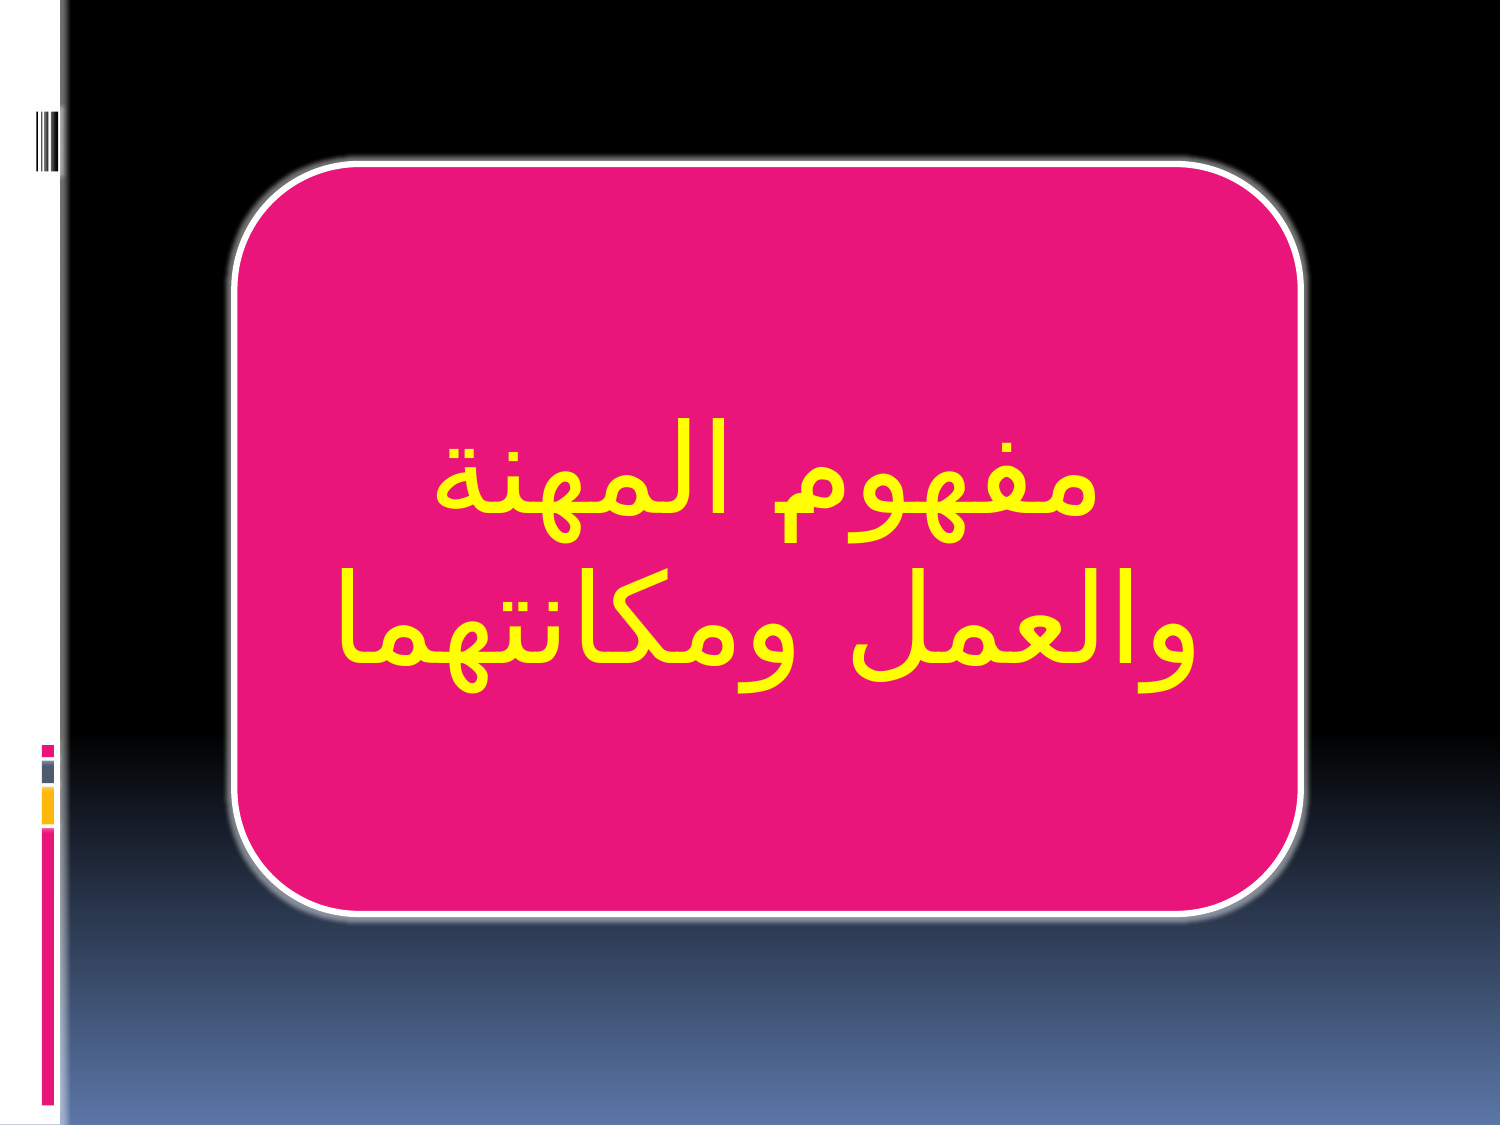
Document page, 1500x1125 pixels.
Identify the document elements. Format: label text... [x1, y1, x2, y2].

text_box مفهوم المهنة والعمل ومكانتهما [231, 160, 1304, 918]
